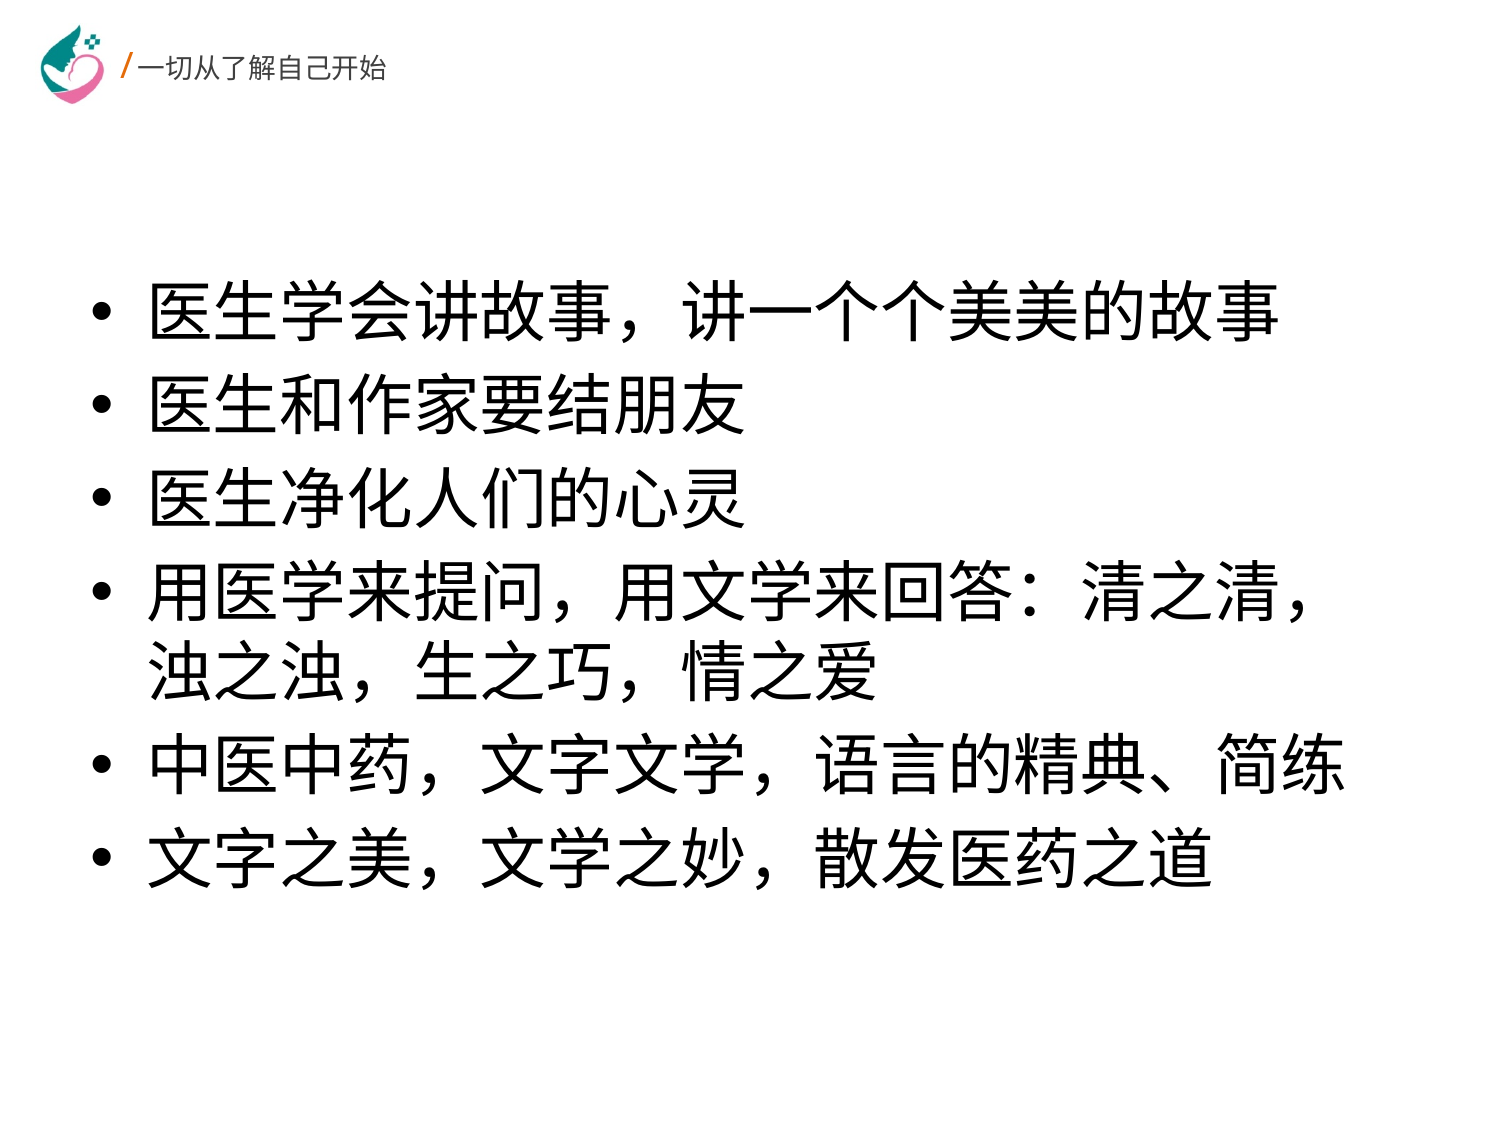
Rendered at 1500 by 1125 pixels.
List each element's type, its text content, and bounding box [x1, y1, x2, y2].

picture [35, 23, 111, 106]
list 医生学会讲故事，讲一个个美美的故事 医生和作家要结朋友 医生净化人们的心灵 用医学来提问，用文学来回答：清之清，浊之浊，生之巧，情之爱 中医中药，文字文学，语言的精典、简练 文字之美，文学之妙，散发医药之道 [74, 262, 1426, 1006]
